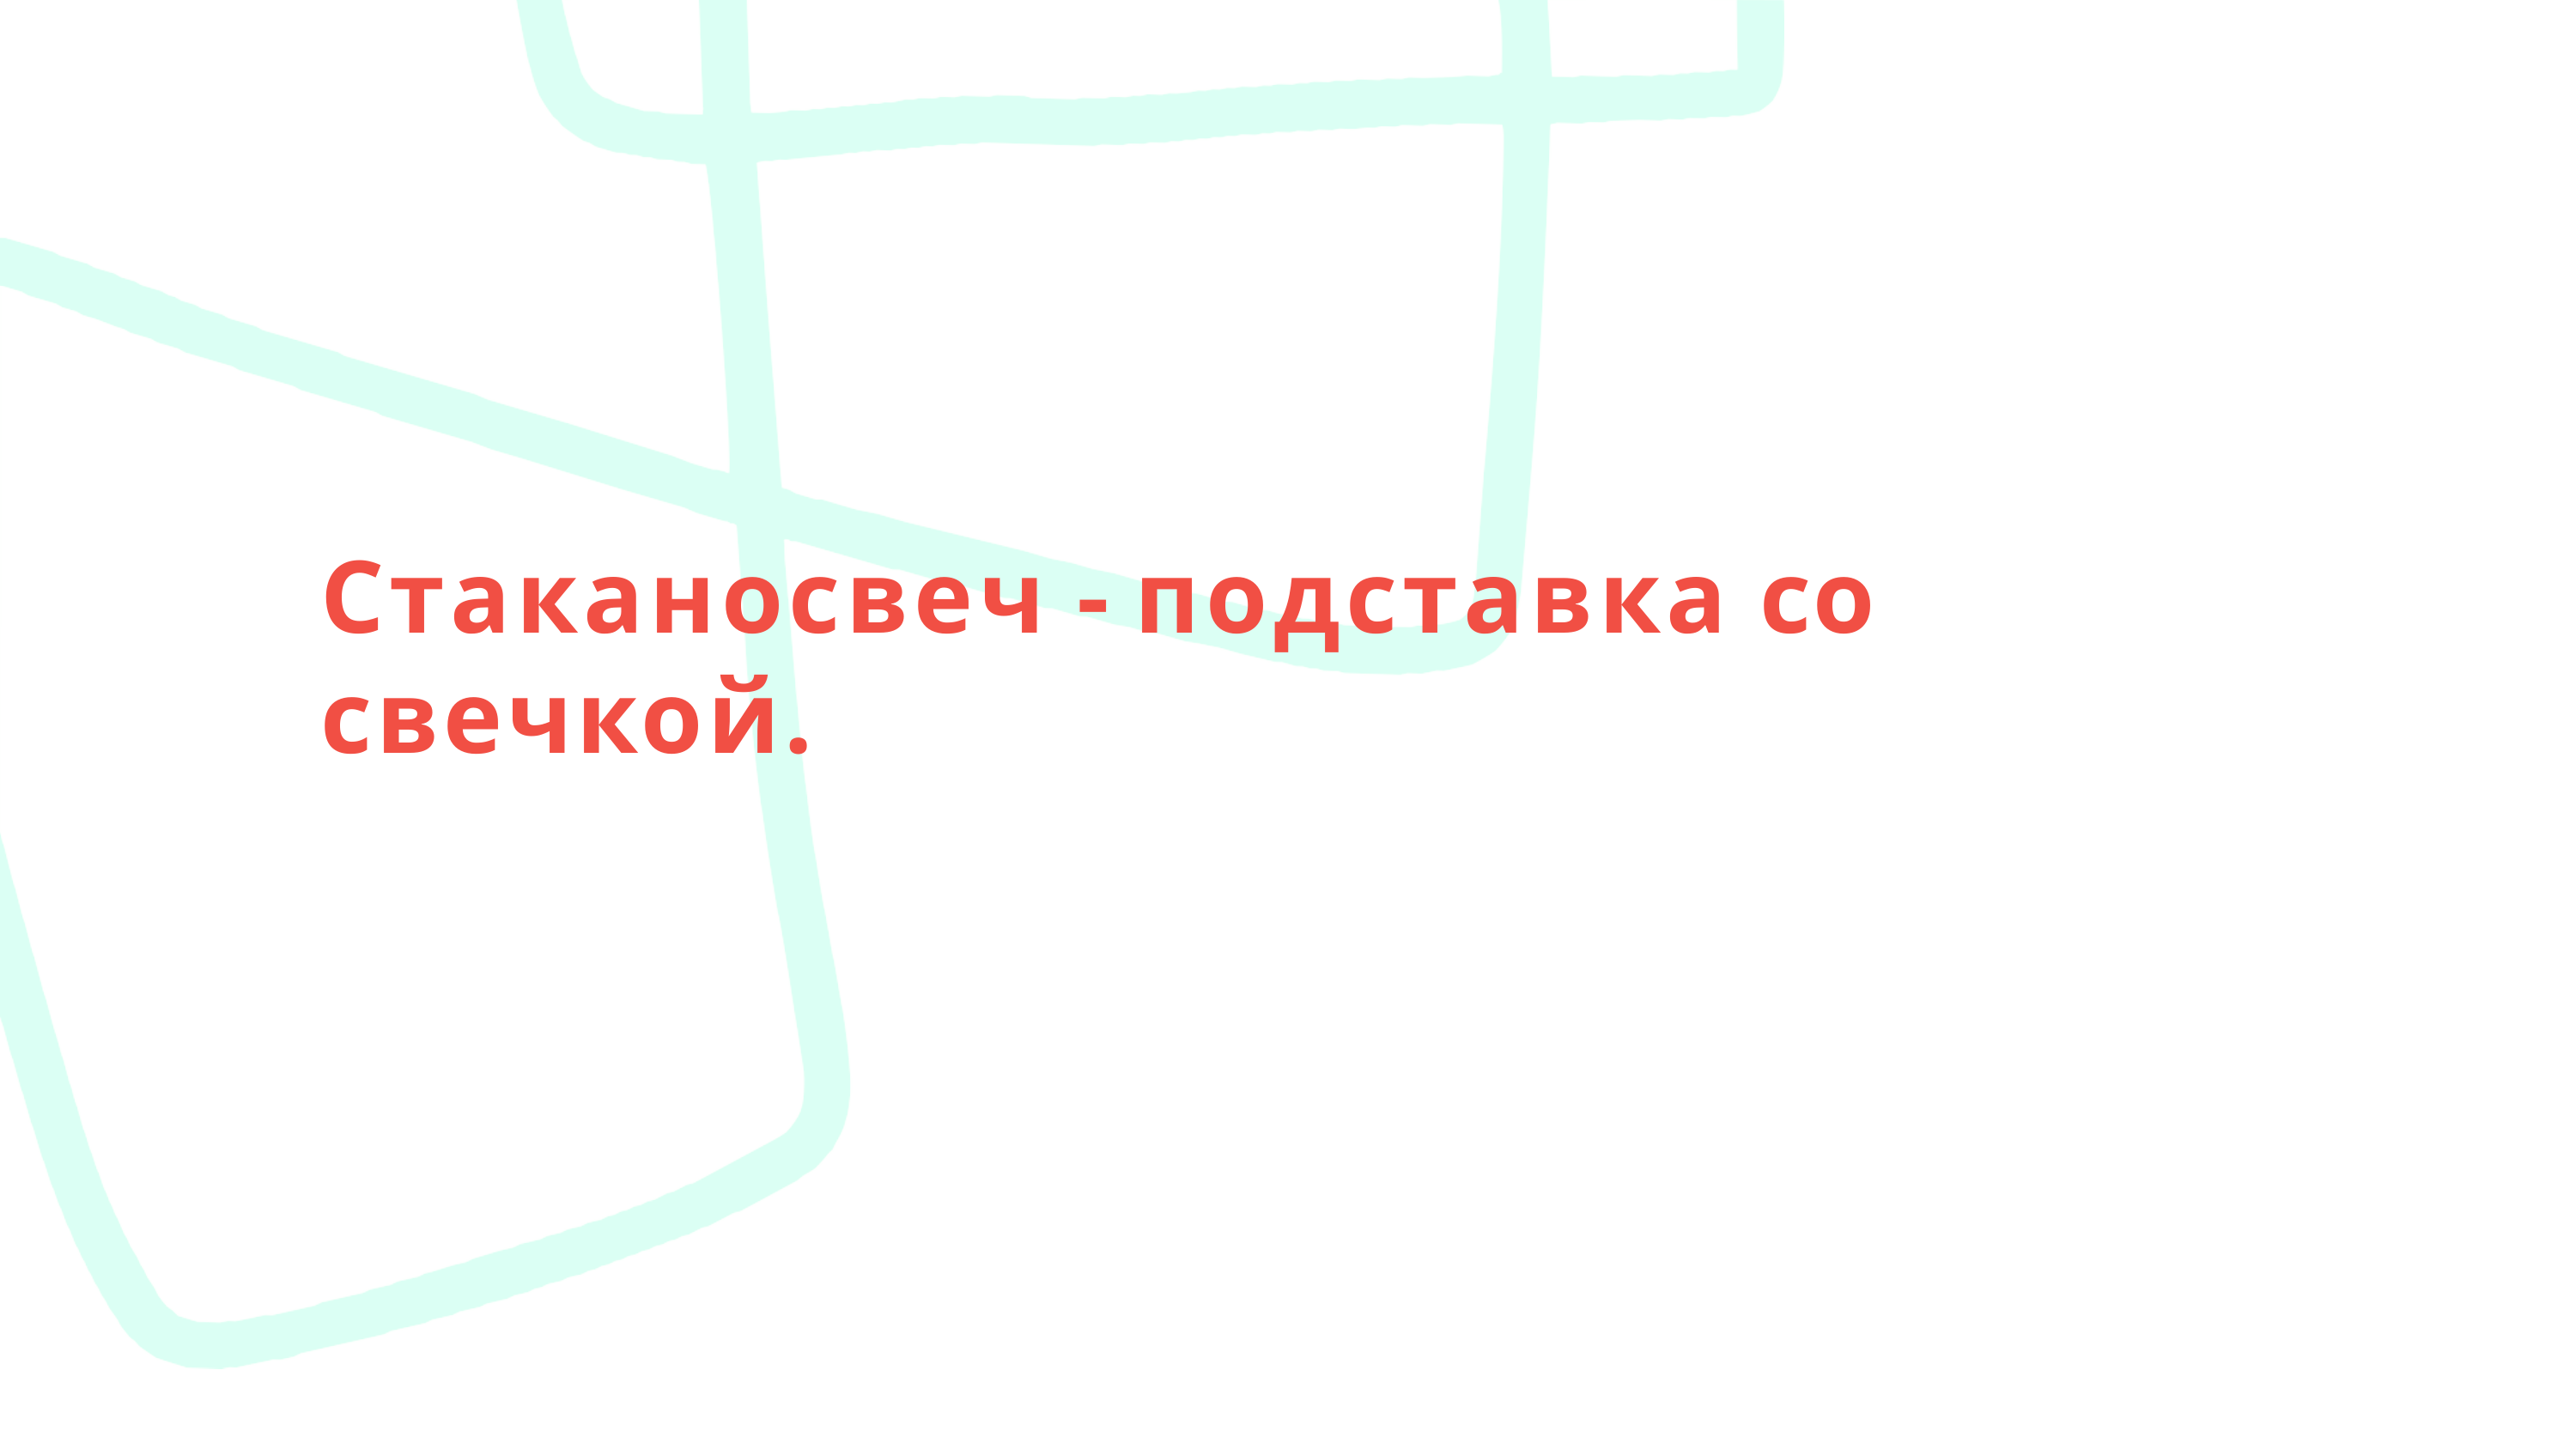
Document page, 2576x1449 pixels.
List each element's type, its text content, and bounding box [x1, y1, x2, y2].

picture [0, 0, 1784, 1369]
title Стаканосвеч - подставка со свечкой. [1788, 530, 2257, 775]
